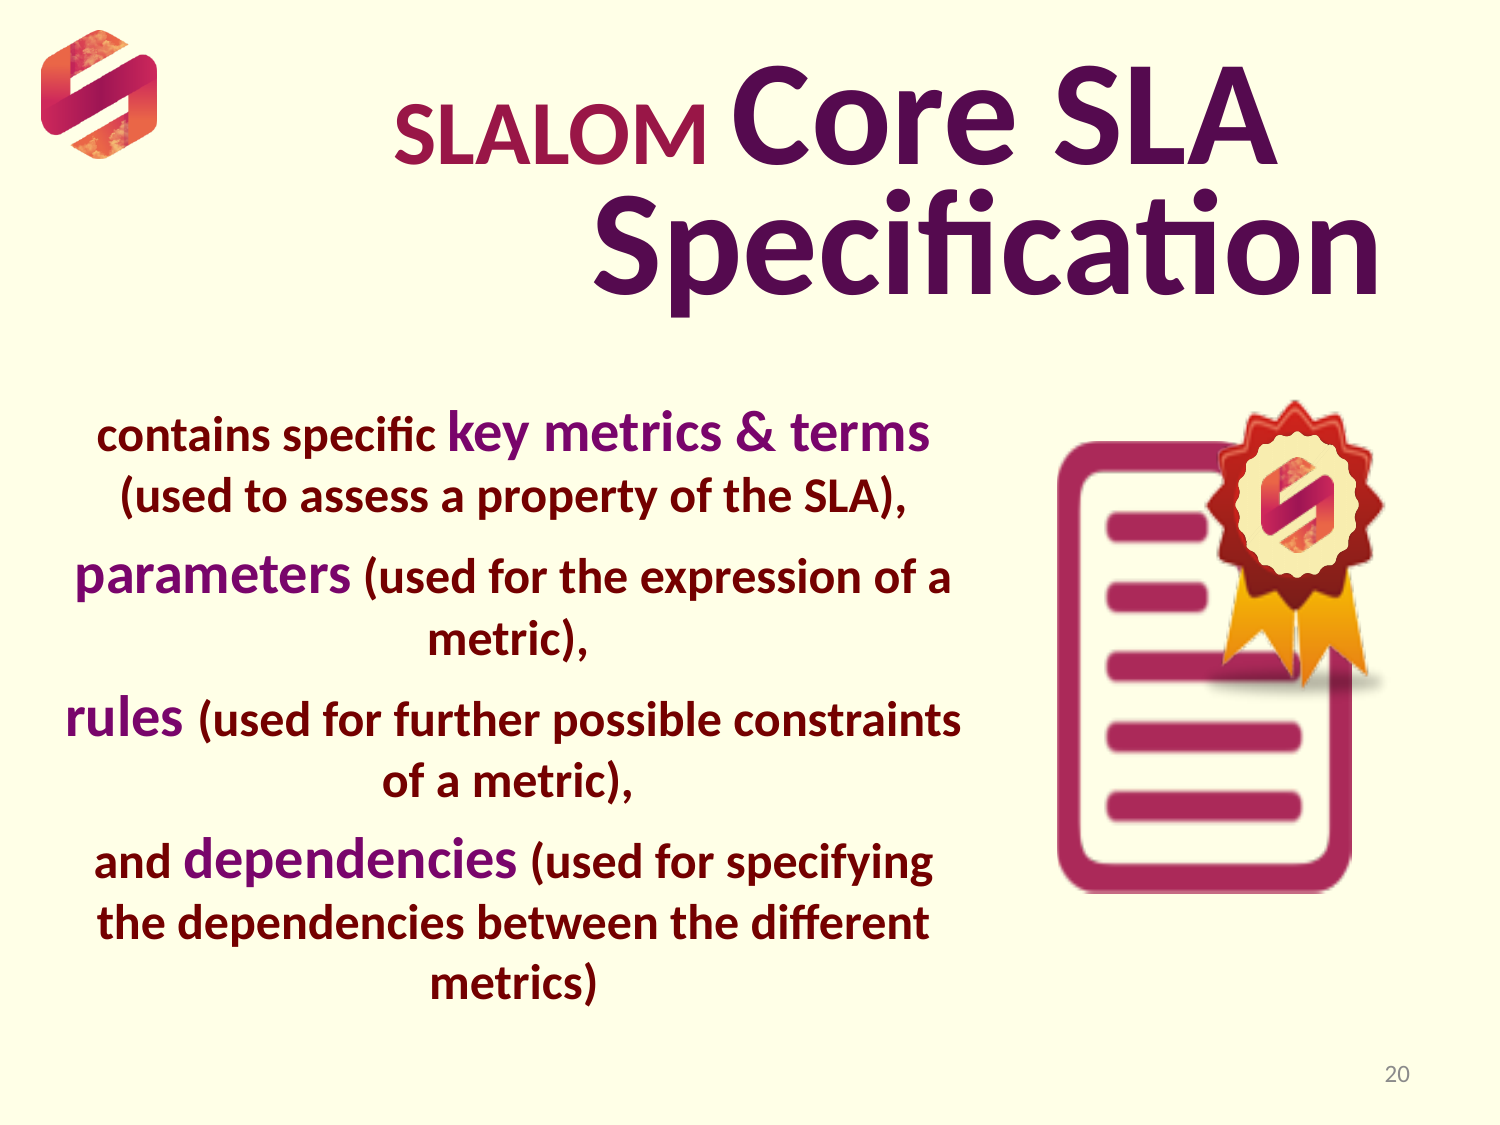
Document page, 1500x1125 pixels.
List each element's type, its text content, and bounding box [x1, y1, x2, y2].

slide_number 20 [1074, 1042, 1425, 1103]
text_box Specification [419, 137, 1400, 332]
text_box contains specific key metrics & terms (used to assess a property of the SLA), parameters (used for the expression of a metric), rules (used for further possible constraints of a metric), and dependencies (used for specifying the dependencies between the different metrics) [41, 385, 987, 1018]
text_box SLALOM Core SLA [312, 7, 1294, 202]
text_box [1056, 361, 1452, 894]
picture [41, 30, 157, 159]
